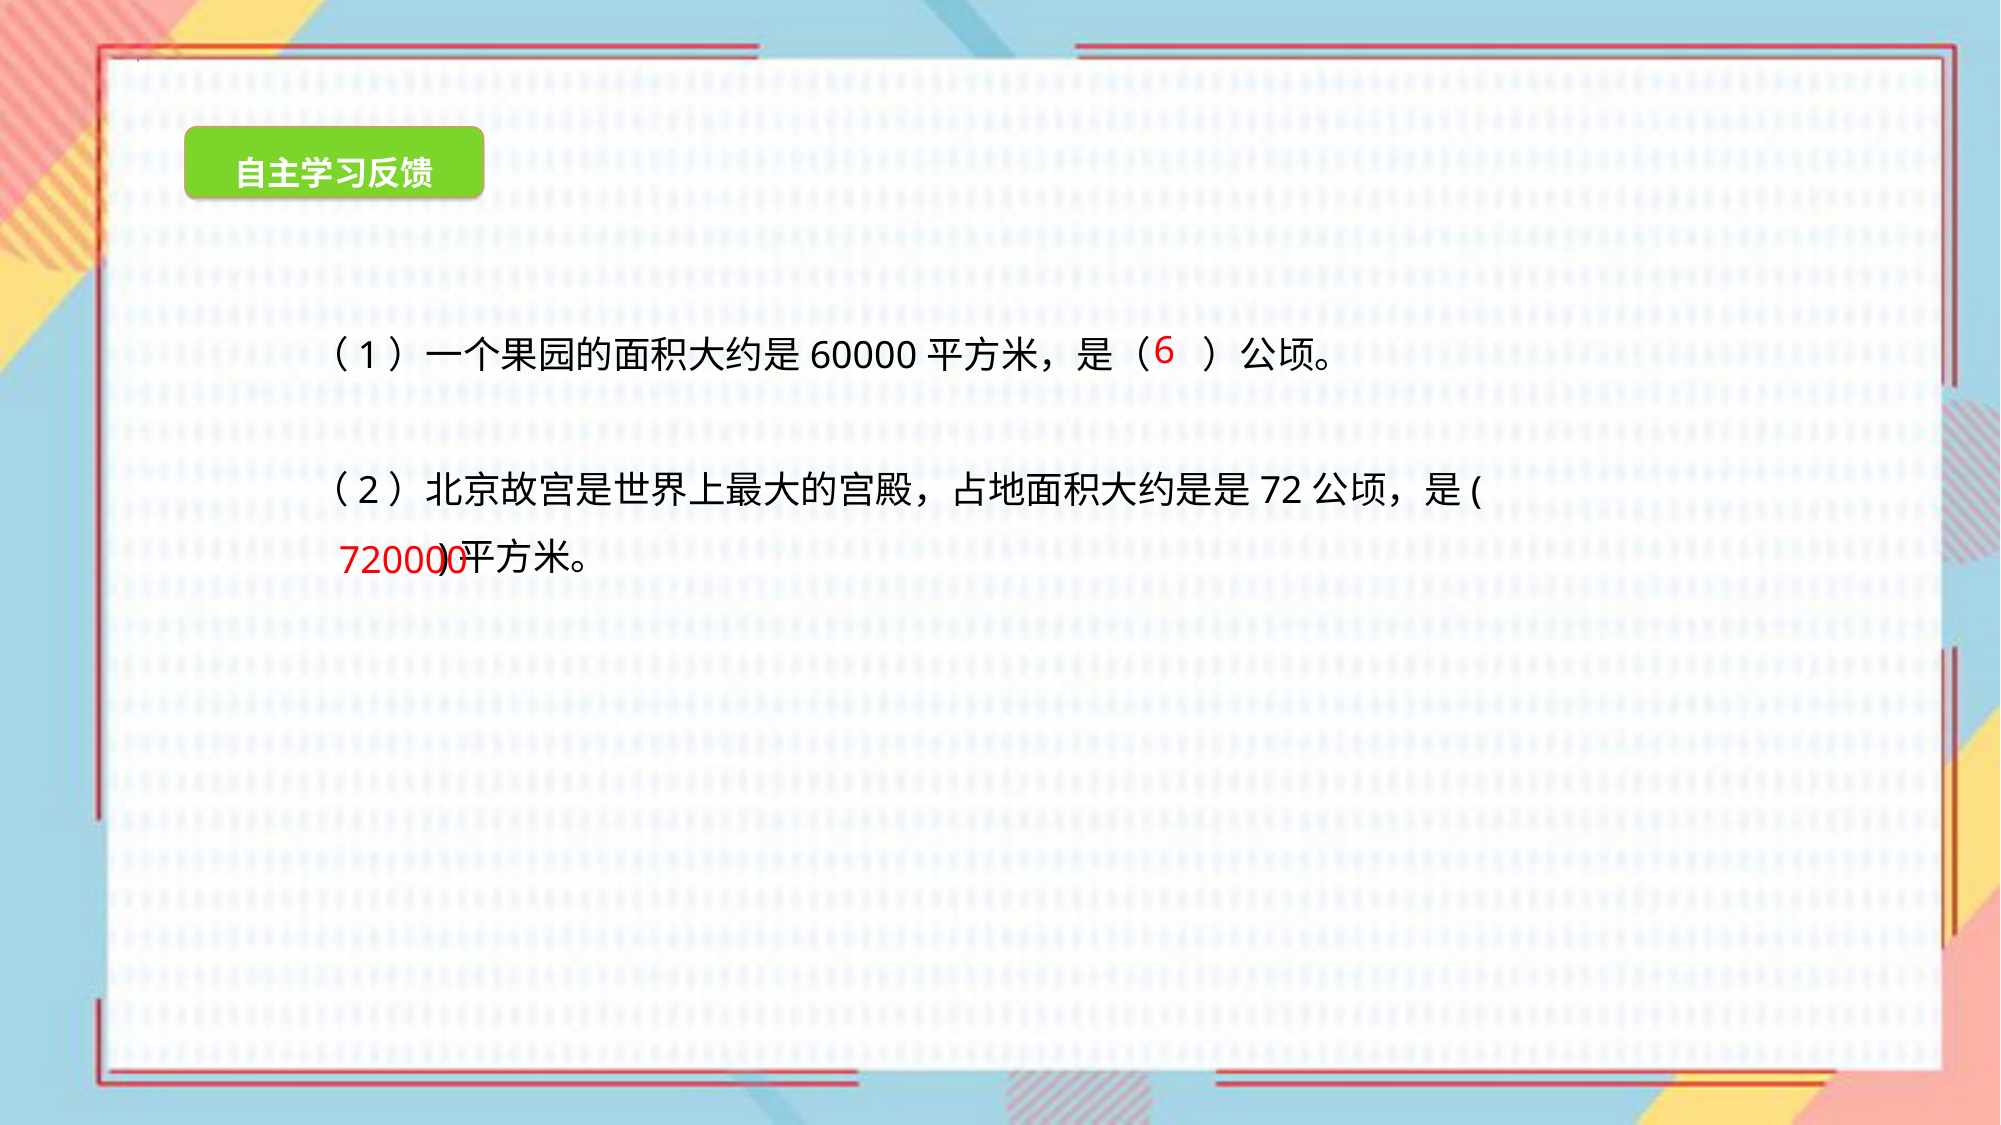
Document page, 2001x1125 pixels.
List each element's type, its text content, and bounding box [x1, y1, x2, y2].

text_box 6 [1138, 318, 1191, 379]
text_box 自主学习反馈 [184, 126, 484, 198]
text_box （1）一个果园的面积大约是60000平方米，是（ ）公顷。 （2）北京故宫是世界上最大的宫殿，占地面积大约是是72公顷，是( )平方米。 [296, 301, 1503, 586]
picture [0, 0, 2001, 1125]
text_box 720000 [324, 528, 483, 589]
